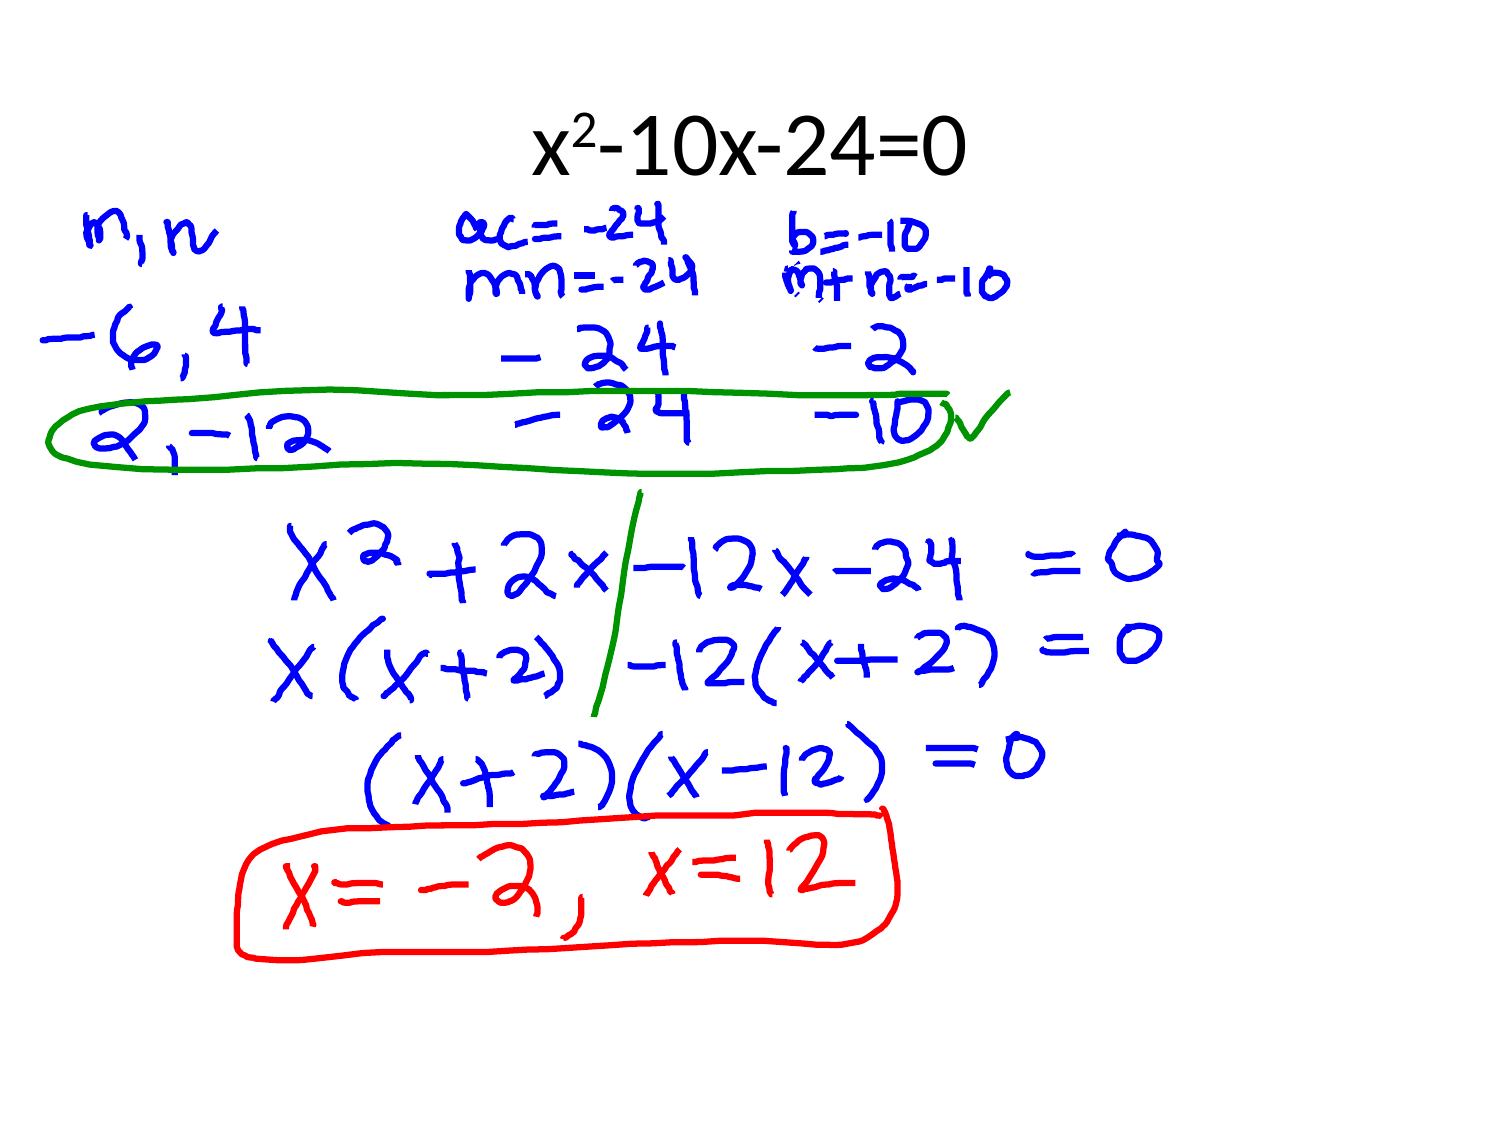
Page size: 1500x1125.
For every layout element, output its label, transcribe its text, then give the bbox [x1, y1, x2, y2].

text_box [431, 779, 449, 813]
text_box [667, 751, 708, 797]
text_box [514, 382, 690, 387]
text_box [270, 618, 867, 704]
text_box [500, 323, 676, 376]
text_box [534, 751, 575, 799]
text_box [628, 733, 663, 816]
text_box [578, 743, 613, 808]
text_box [1005, 733, 1044, 777]
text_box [86, 210, 218, 265]
text_box [721, 765, 767, 772]
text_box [814, 325, 914, 373]
text_box [366, 734, 402, 826]
title x2-10x-24=0 [75, 45, 1425, 233]
text_box [462, 771, 515, 785]
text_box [791, 210, 926, 252]
text_box [417, 755, 431, 778]
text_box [458, 203, 665, 248]
text_box [934, 762, 976, 766]
text_box [925, 747, 979, 751]
text_box [916, 632, 955, 673]
text_box [1044, 636, 1084, 641]
text_box [475, 758, 487, 777]
text_box [782, 747, 788, 796]
text_box [481, 779, 491, 808]
text_box [235, 807, 899, 962]
text_box [1119, 625, 1160, 662]
text_box [685, 779, 698, 798]
text_box [670, 756, 685, 778]
text_box [801, 747, 843, 786]
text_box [468, 257, 1008, 302]
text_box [289, 523, 1160, 604]
text_box [632, 491, 642, 521]
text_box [42, 306, 261, 379]
text_box [1041, 648, 1089, 654]
text_box [847, 723, 883, 801]
text_box [414, 758, 444, 805]
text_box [48, 389, 1011, 475]
text_box [957, 625, 996, 686]
